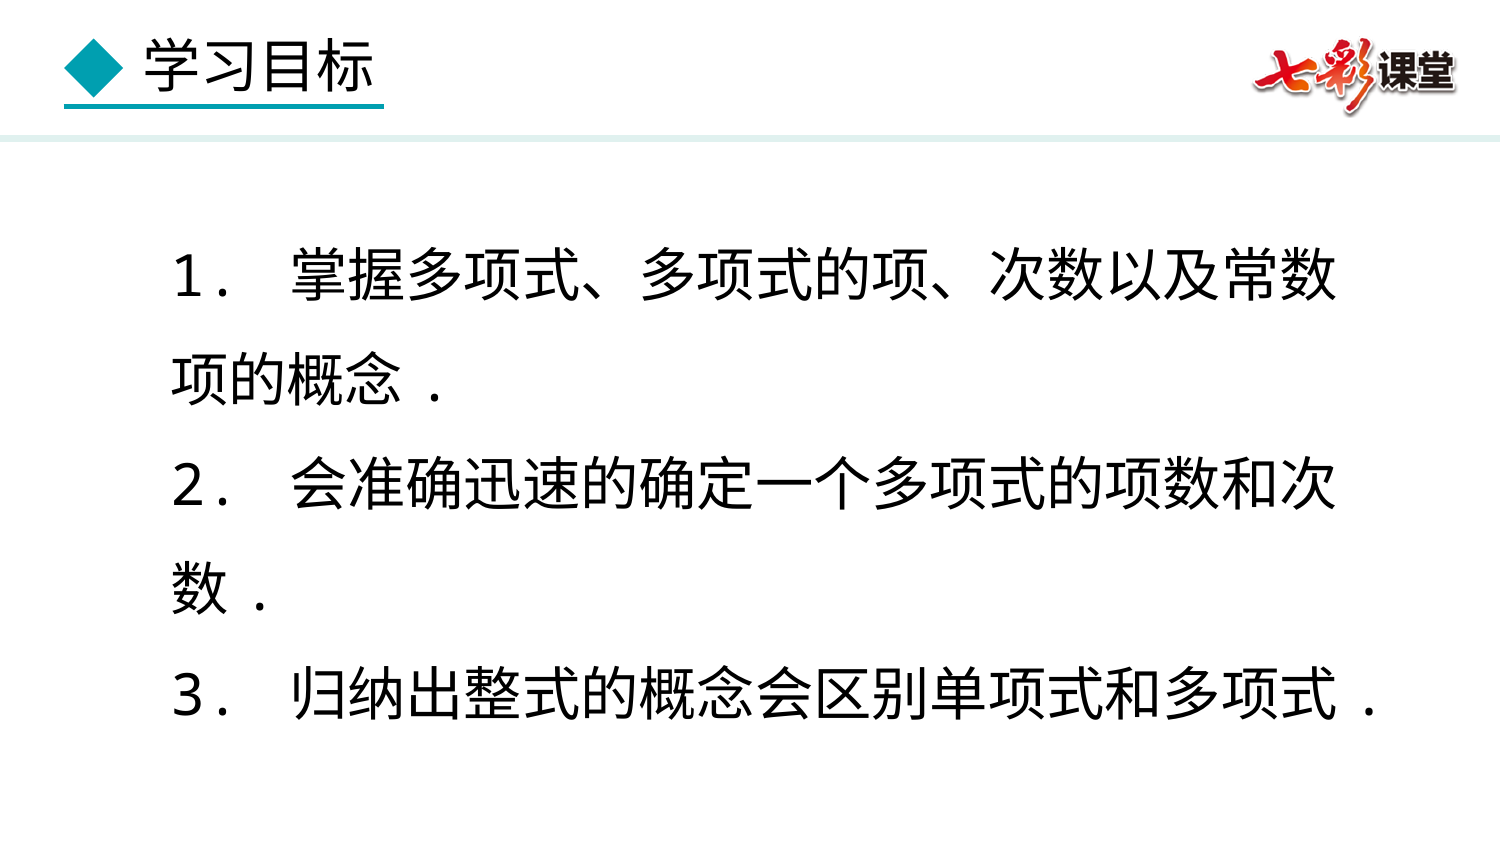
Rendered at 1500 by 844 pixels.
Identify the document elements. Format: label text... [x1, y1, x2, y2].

picture [1249, 32, 1461, 118]
text_box 1. 掌握多项式、多项式的项、次数以及常数项的概念. 2. 会准确迅速的确定一个多项式的项数和次数. 3. 归纳出整式的概念会区别单项式和多项式. [155, 195, 1405, 735]
